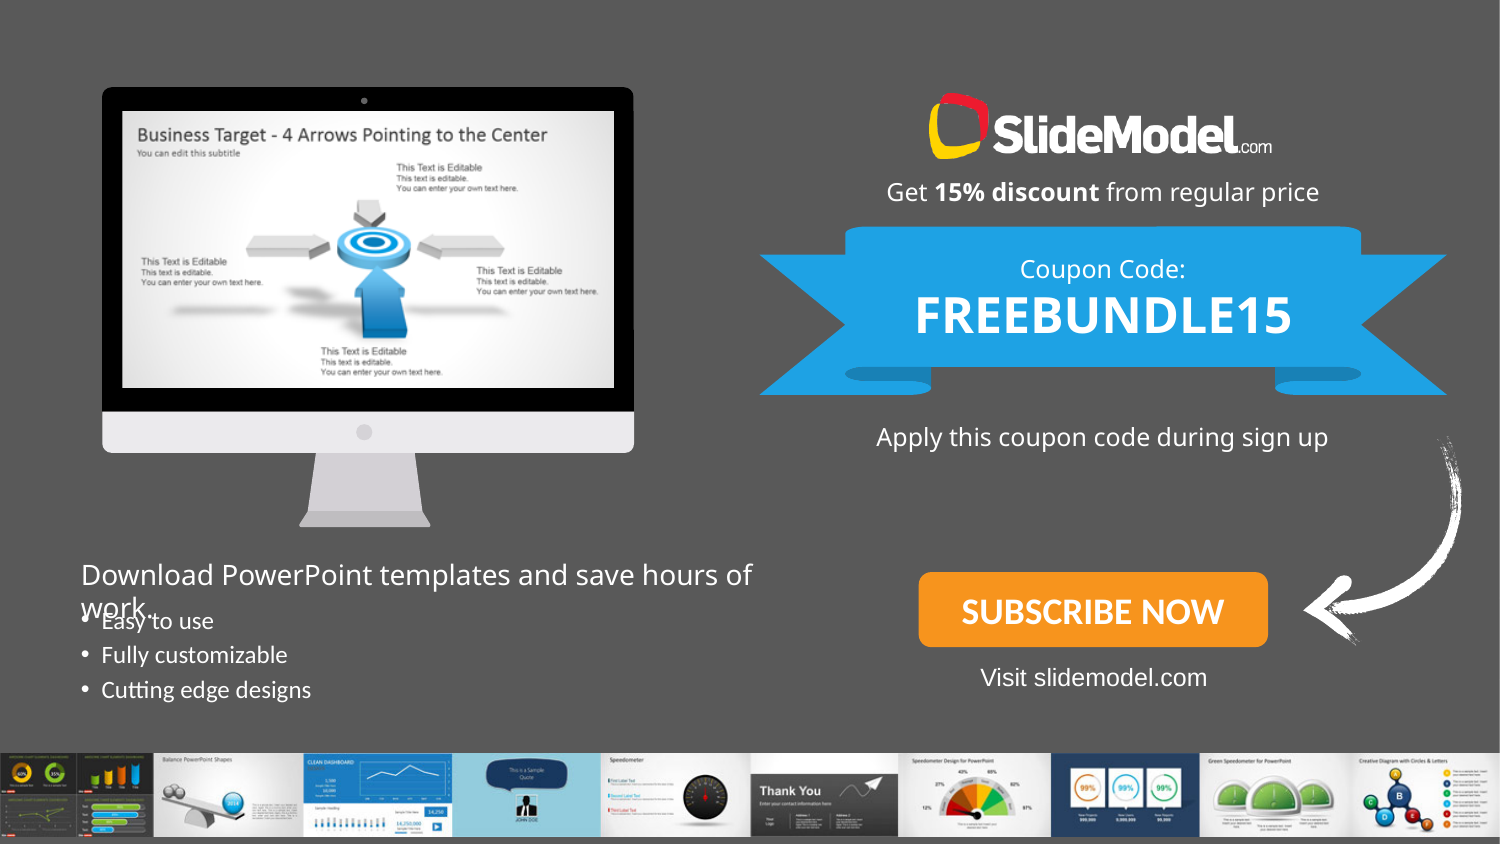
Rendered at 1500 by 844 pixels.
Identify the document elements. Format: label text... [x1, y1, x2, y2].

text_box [101, 86, 635, 528]
picture [122, 111, 615, 389]
text_box [0, 0, 1500, 752]
text_box Get 15% discount from regular price [793, 168, 1413, 214]
picture [928, 93, 1273, 160]
text_box [1303, 436, 1463, 646]
text_box [757, 224, 1450, 397]
text_box Easy to use Fully customizable Cutting edge designs [66, 632, 647, 711]
text_box Apply this coupon code during sign up [847, 413, 1359, 459]
text_box Download PowerPoint templates and save hours of work. [66, 549, 848, 632]
text_box SUBSCRIBE NOW [916, 569, 1271, 650]
text_box Visit slidemodel.com [935, 655, 1253, 697]
picture [0, 753, 1500, 837]
text_box Coupon Code: FREEBUNDLE15 [880, 246, 1326, 352]
